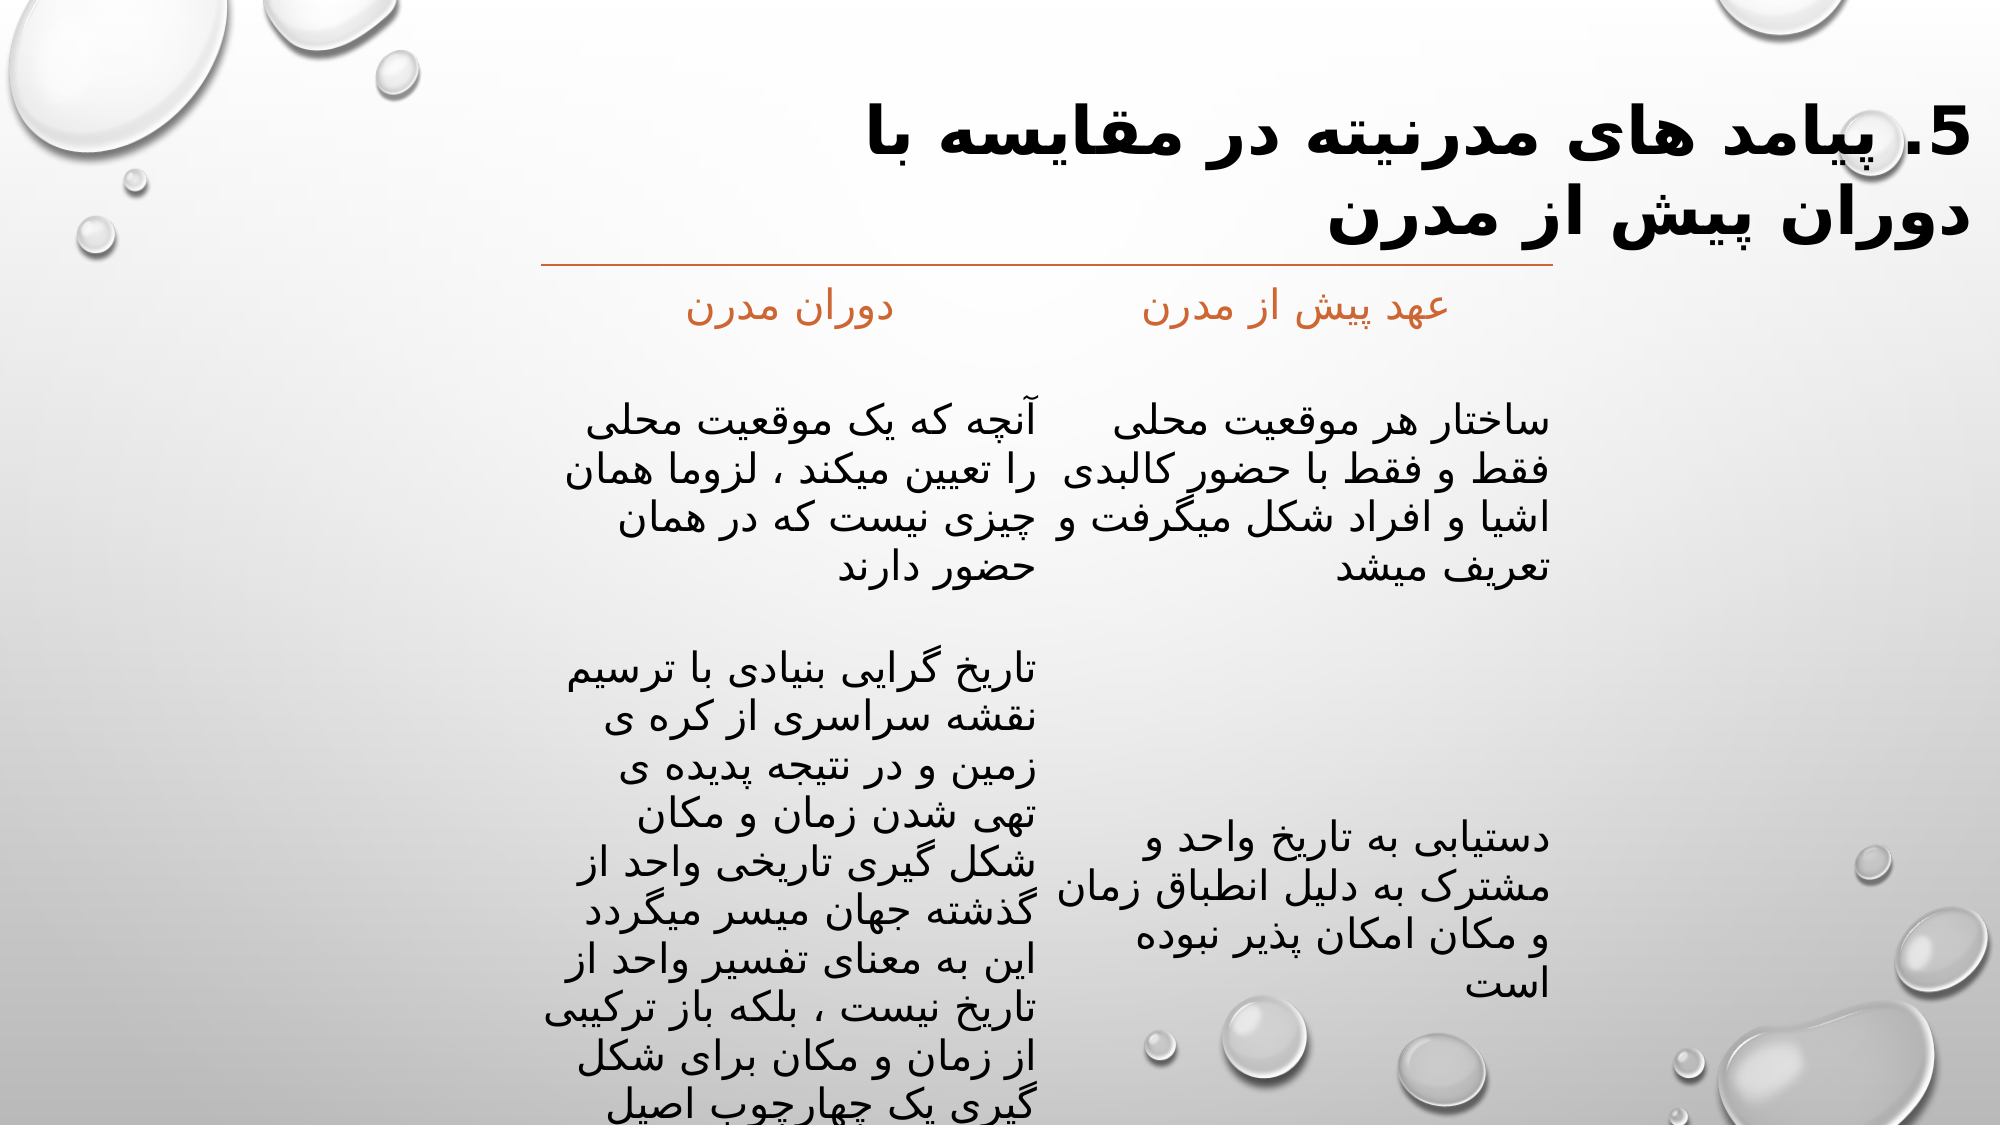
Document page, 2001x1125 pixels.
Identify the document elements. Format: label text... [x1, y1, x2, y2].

table_header عهد پیش از مدرن [1039, 266, 1553, 342]
table_cell آنچه که یک موقعیت محلی را تعیین میکند ، لزوما همان چیزی نیست که در همان حضور دارند [541, 342, 1039, 642]
picture [0, 0, 2000, 1125]
table_cell ساختار هر موقعیت محلی فقط و فقط با حضور کالبدی اشیا و افراد شکل میگرفت و تعریف میشد [1039, 342, 1553, 642]
table_cell تاریخ گرایی بنیادی با ترسیم نقشه سراسری از کره ی زمین و در نتیجه پدیده ی تهی شدن زمان و مکان شکل گیری تاریخی واحد از گذشته جهان میسر میگردد این به معنای تفسیر واحد از تاریخ نیست ، بلکه باز ترکیبی از زمان و مکان برای شکل گیری یک چهارچوب اصیل تاریخی - جهانی است [541, 642, 1039, 1125]
table_header دوران مدرن [541, 266, 1039, 342]
table_cell دستیابی به تاریخ واحد و مشترک به دلیل انطباق زمان و مکان امکان پذیر نبوده است [1039, 642, 1553, 1125]
text_box 5. پیامد های مدرنیته در مقایسه با دوران پیش از مدرن [653, 80, 1989, 256]
